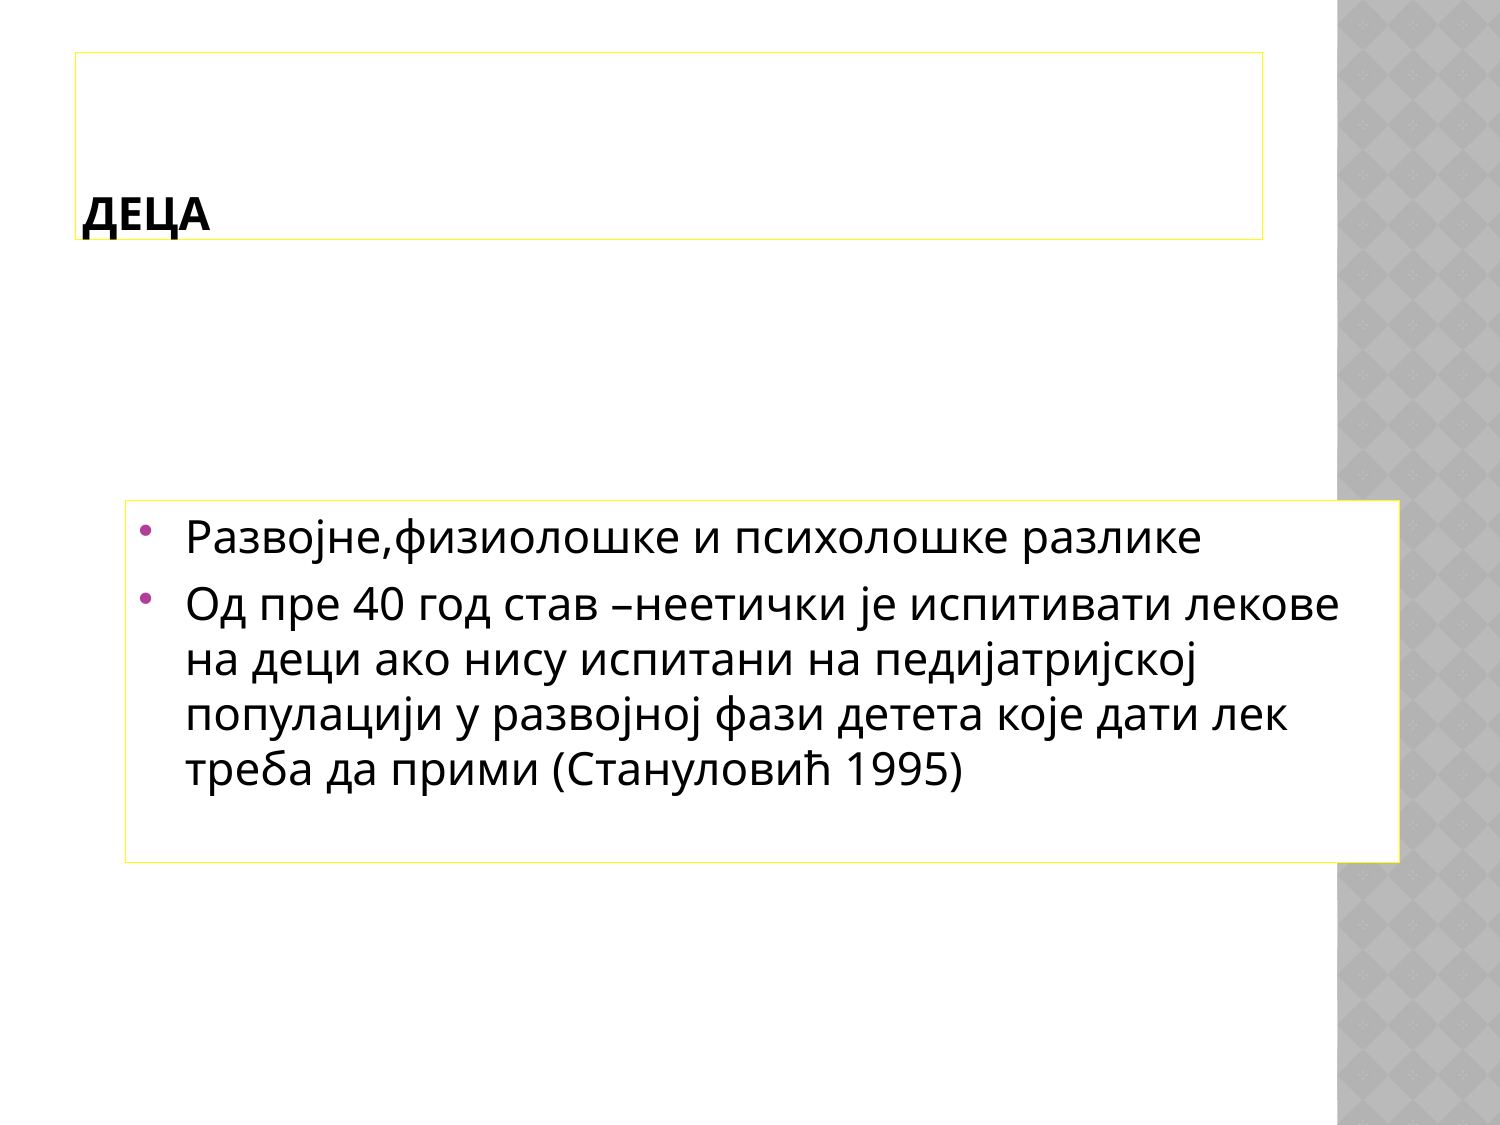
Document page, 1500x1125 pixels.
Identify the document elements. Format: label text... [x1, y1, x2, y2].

list Развојне,физиолошке и психолошке разлике Од пре 40 год став –неетички је испитивати лекове на деци ако нису испитани на педијатријској популацији у развојној фази детета које дати лек треба да прими (Стануловић 1995) [125, 500, 1400, 863]
title ДЕЦА [75, 52, 1263, 240]
